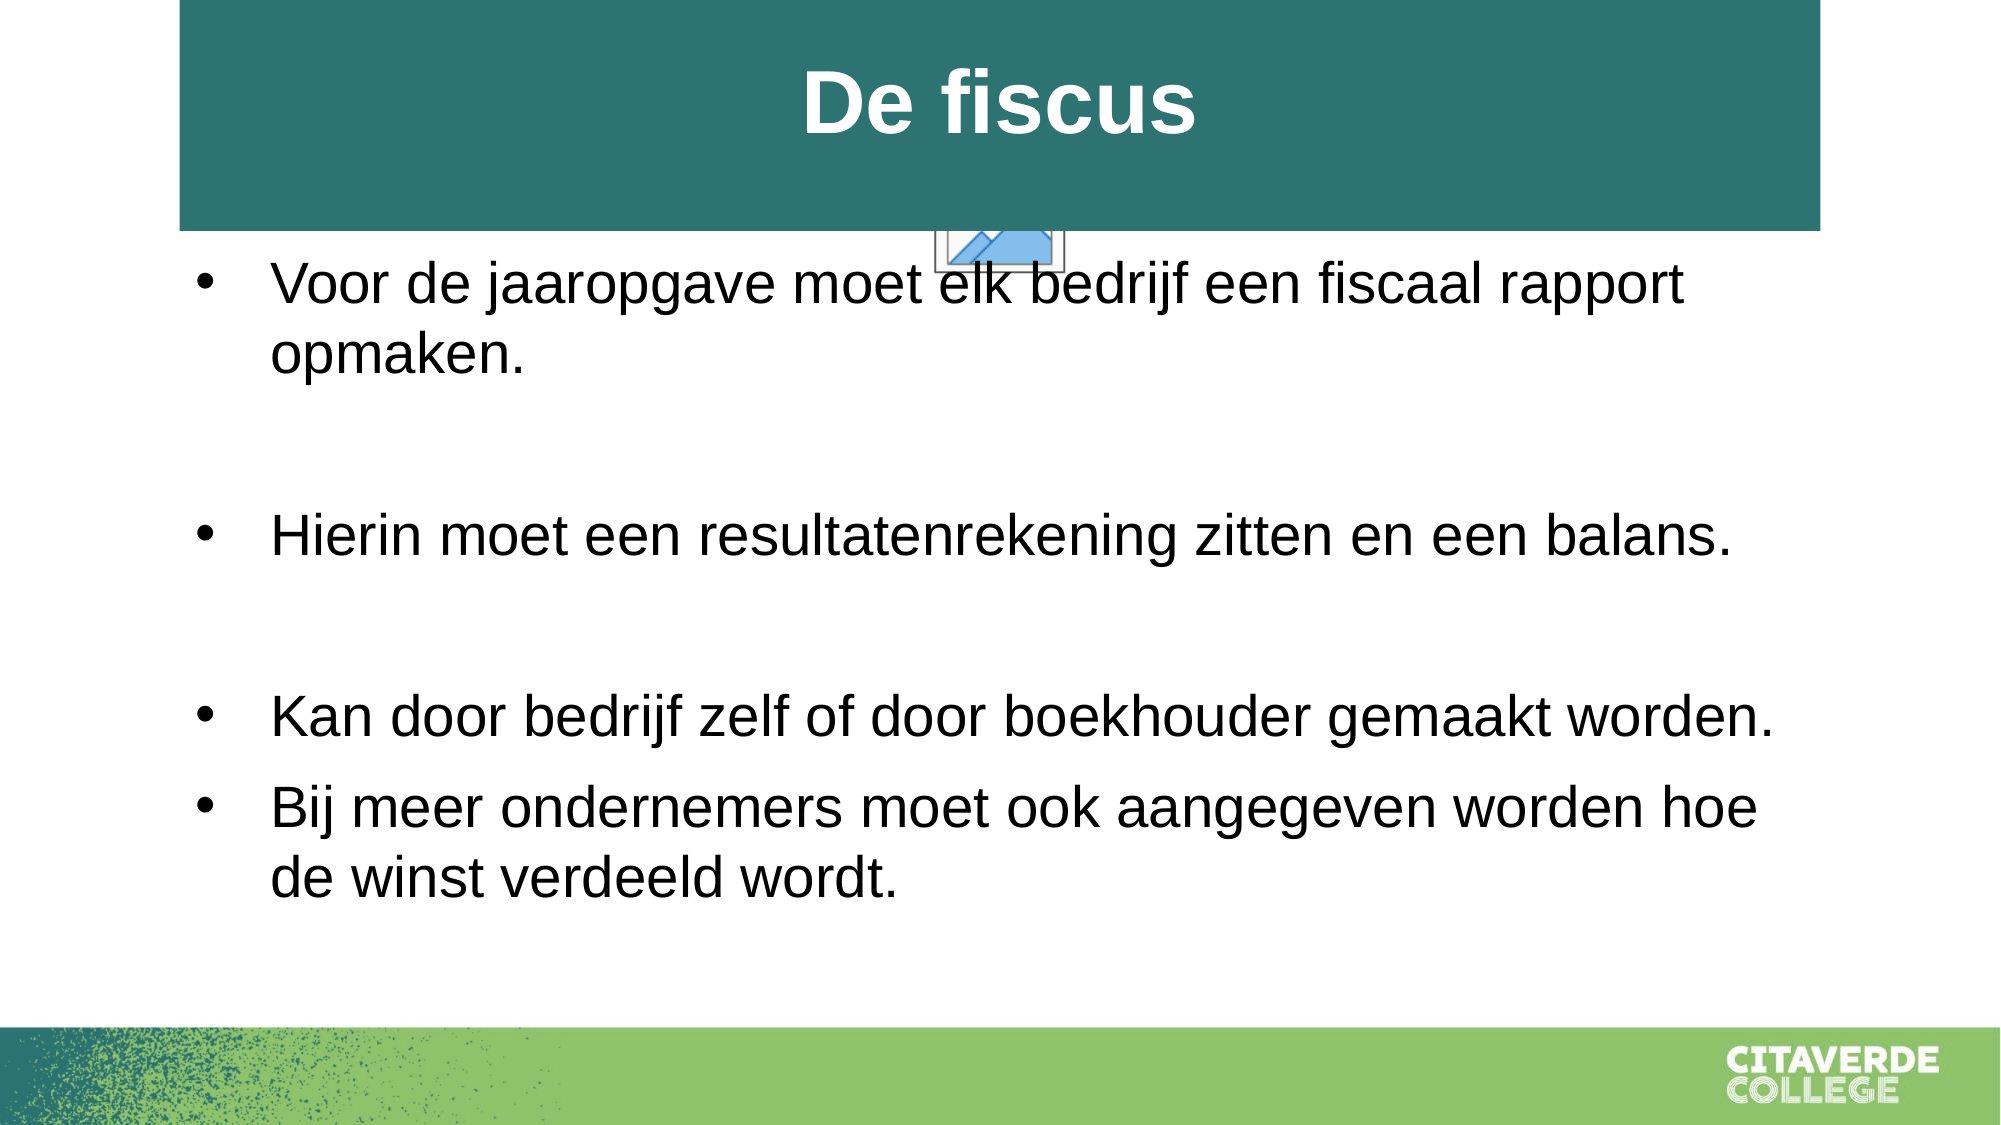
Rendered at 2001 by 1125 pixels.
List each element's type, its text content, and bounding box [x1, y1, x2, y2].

picture [0, 0, 2001, 1125]
list Voor de jaaropgave moet elk bedrijf een fiscaal rapport opmaken. Hierin moet een resultatenrekening zitten en een balans. Kan door bedrijf zelf of door boekhouder gemaakt worden. Bij meer ondernemers moet ook aangegeven worden hoe de winst verdeeld wordt. [180, 444, 1822, 965]
